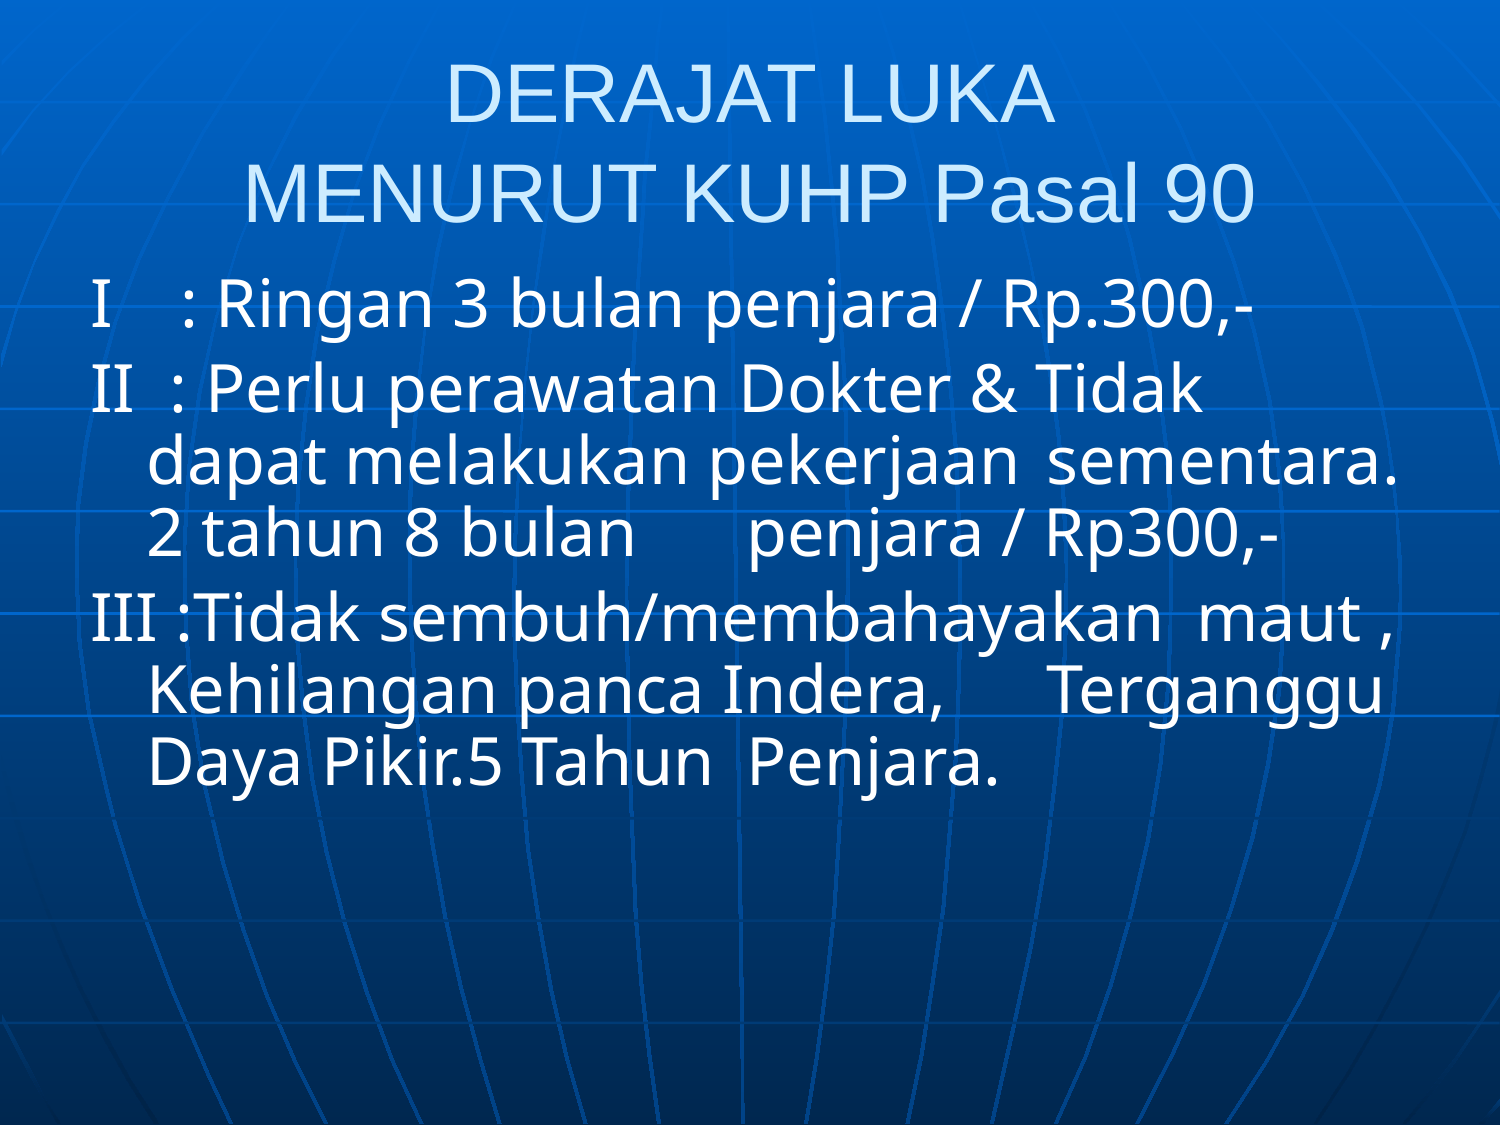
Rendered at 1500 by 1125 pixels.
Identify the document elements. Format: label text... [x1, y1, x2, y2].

list I : Ringan 3 bulan penjara / Rp.300,- II : Perlu perawatan Dokter & Tidak dapat melakukan pekerjaan sementara. 2 tahun 8 bulan penjara / Rp300,- III :Tidak sembuh/membahayakan maut , Kehilangan panca Indera, Terganggu Daya Pikir.5 Tahun Penjara. [74, 262, 1426, 1006]
title DERAJAT LUKA MENURUT KUHP Pasal 90 [74, 45, 1426, 233]
